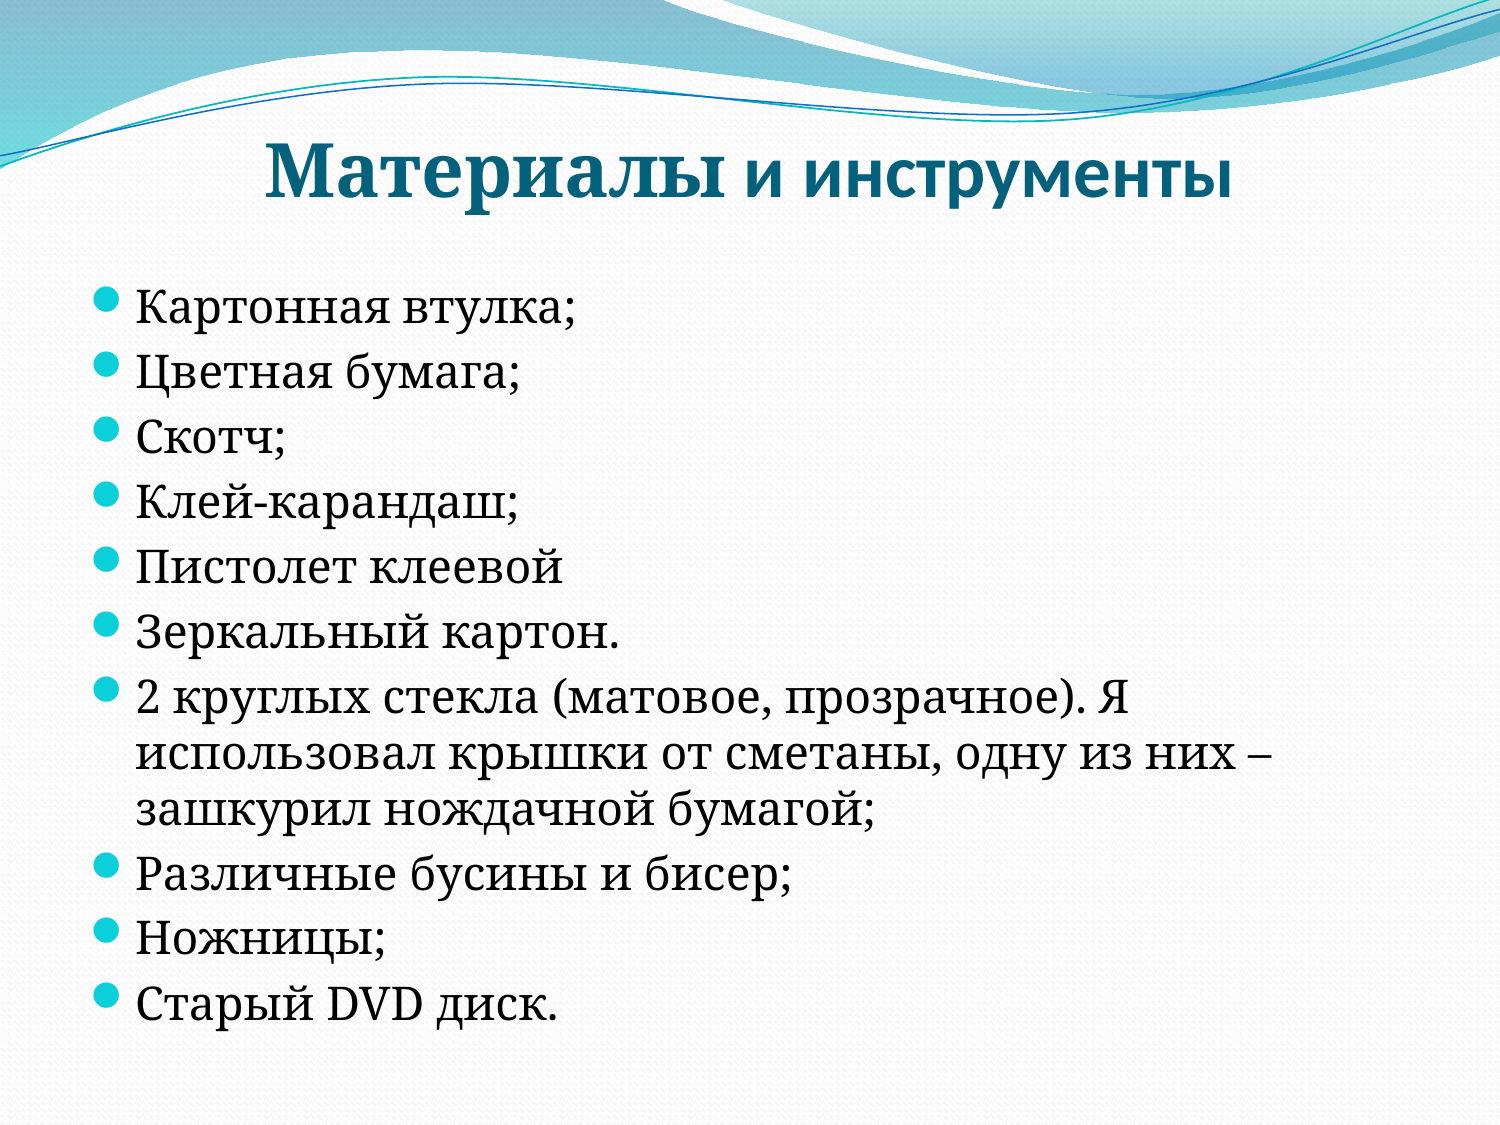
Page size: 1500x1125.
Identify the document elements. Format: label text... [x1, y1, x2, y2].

title Материалы и инструменты [75, 115, 1425, 269]
list Картонная втулка; Цветная бумага; Скотч; Клей-карандаш; Пистолет клеевой Зеркальный картон. 2 круглых стекла (матовое, прозрачное). Я использовал крышки от сметаны, одну из них – зашкурил нождачной бумагой; Различные бусины и бисер; Ножницы; Старый DVD диск. [75, 269, 1425, 1038]
